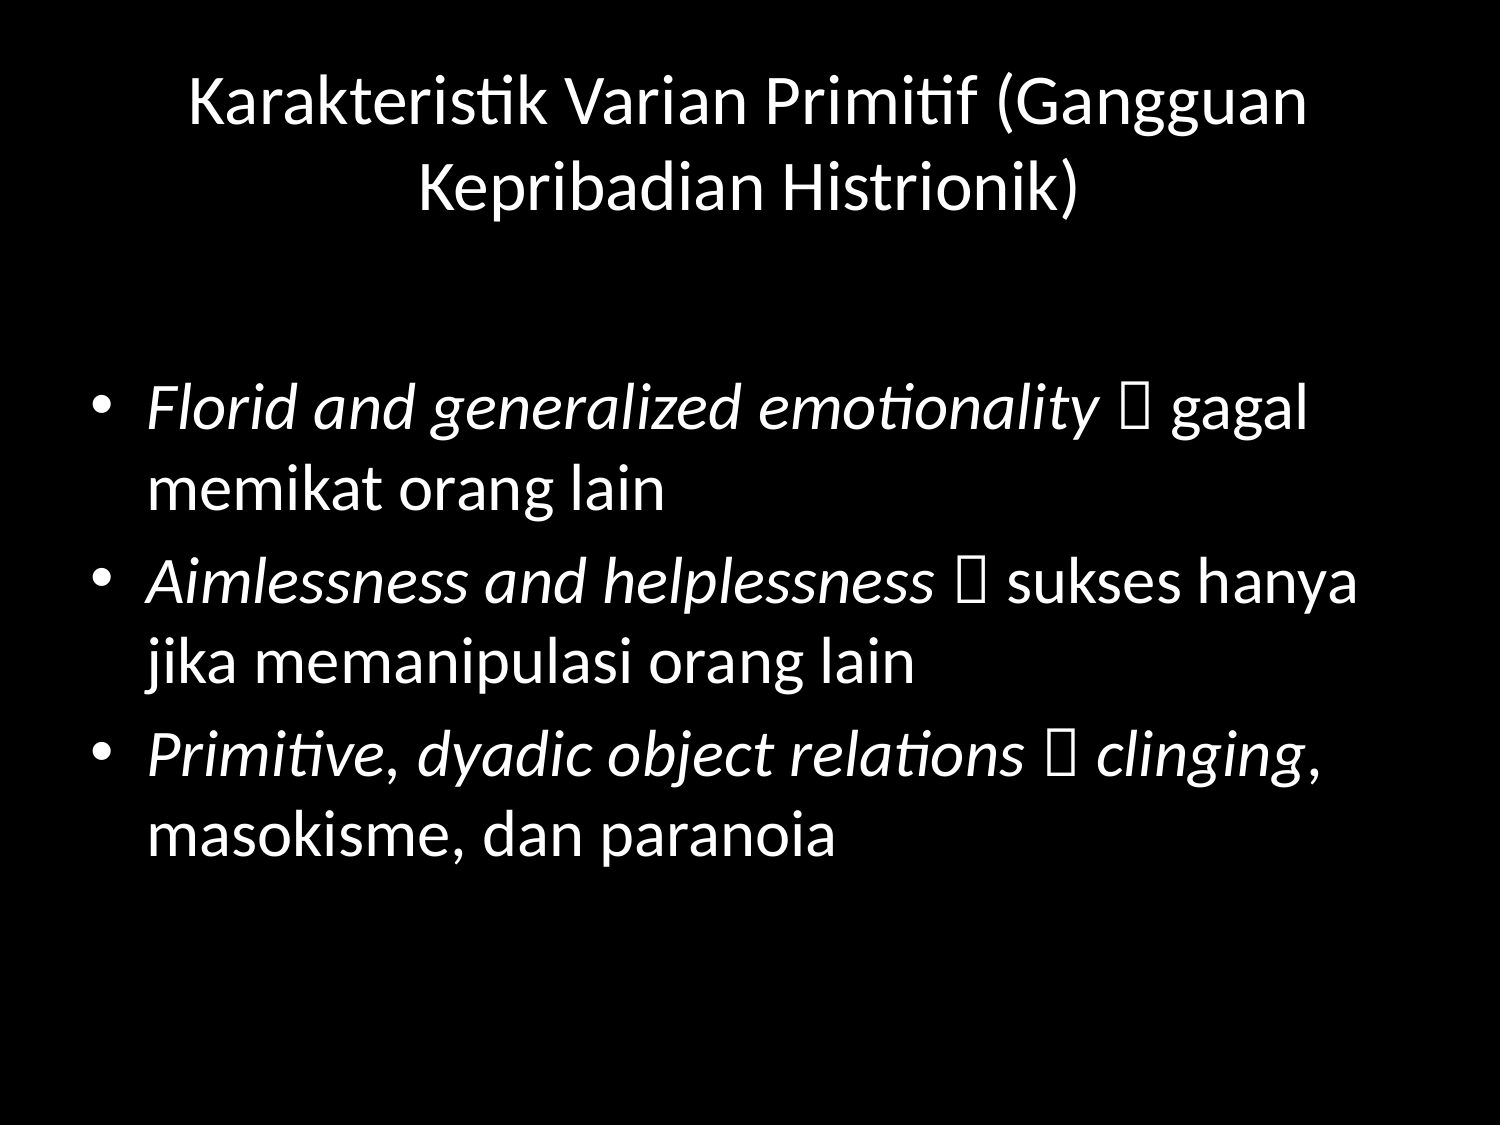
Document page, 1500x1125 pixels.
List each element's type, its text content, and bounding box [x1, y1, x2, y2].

title Karakteristik Varian Primitif (Gangguan Kepribadian Histrionik) [75, 45, 1425, 233]
list Florid and generalized emotionality  gagal memikat orang lain Aimlessness and helplessness  sukses hanya jika memanipulasi orang lain Primitive, dyadic object relations  clinging, masokisme, dan paranoia [75, 262, 1425, 1005]
